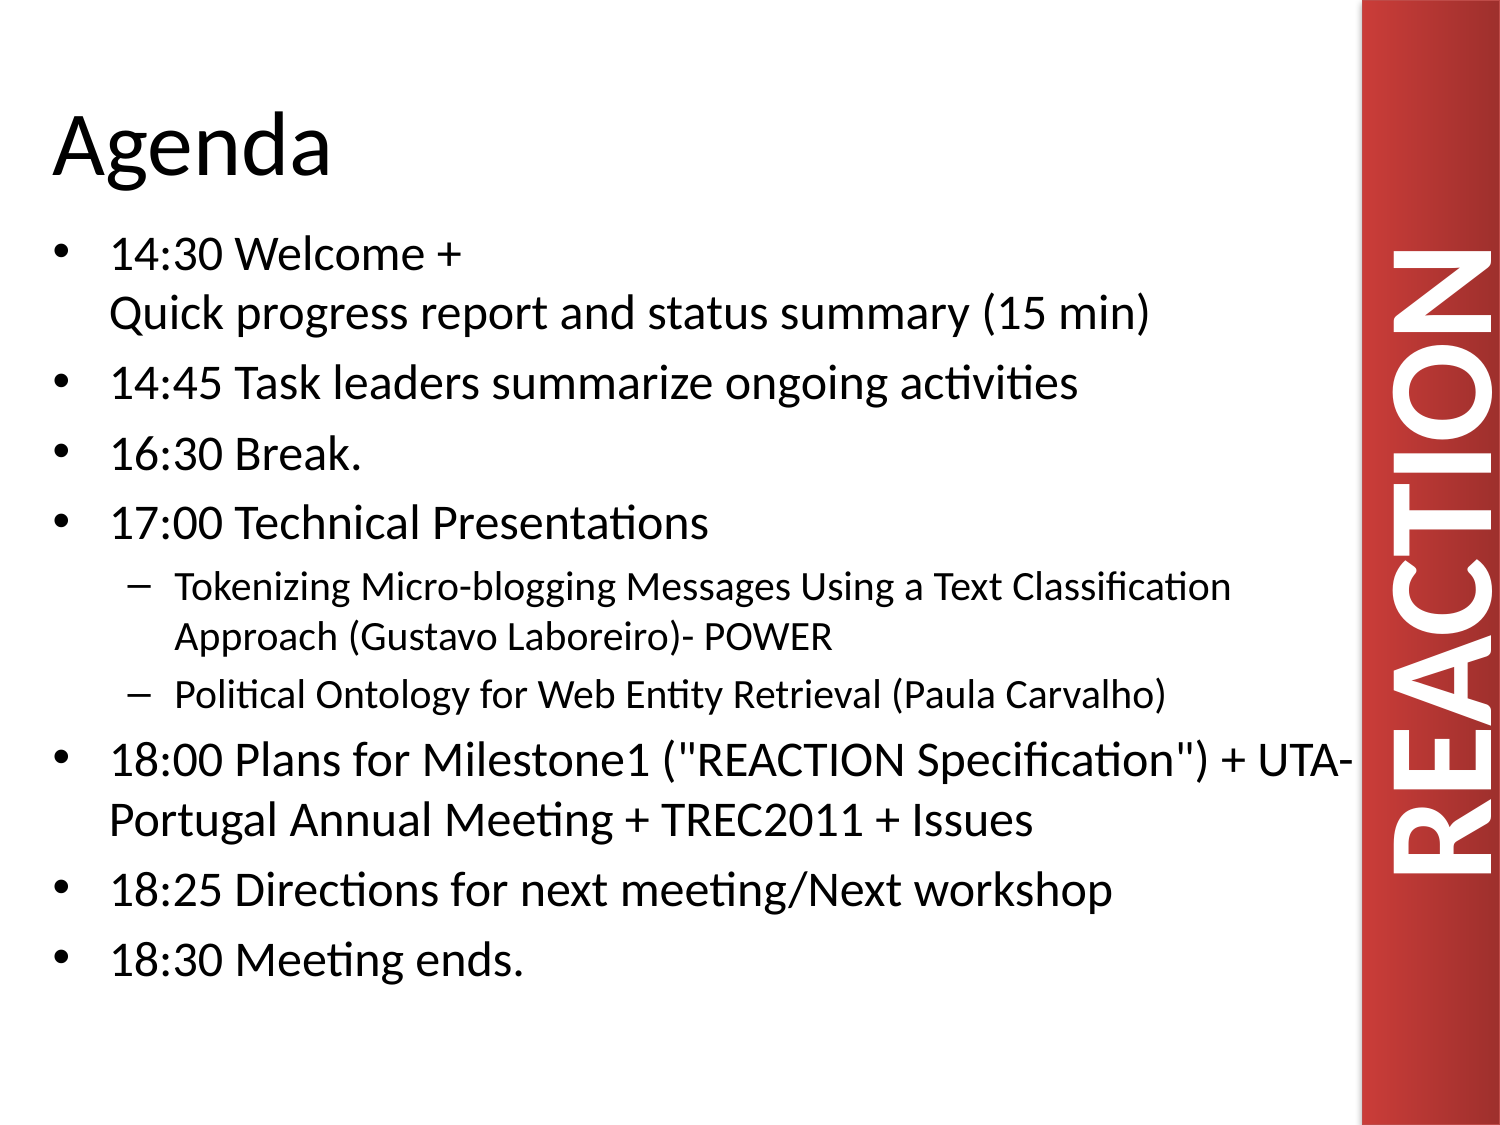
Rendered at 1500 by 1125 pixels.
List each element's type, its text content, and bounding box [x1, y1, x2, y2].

title Agenda [37, 44, 1388, 212]
list 14:30 Welcome + Quick progress report and status summary (15 min) 14:45 Task leaders summarize ongoing activities 16:30 Break. 17:00 Technical Presentations Tokenizing Micro-blogging Messages Using a Text Classification Approach (Gustavo Laboreiro)- POWER Political Ontology for Web Entity Retrieval (Paula Carvalho) 18:00 Plans for Milestone1 ("REACTION Specification") + UTA-Portugal Annual Meeting + TREC2011 + Issues 18:25 Directions for next meeting/Next workshop 18:30 Meeting ends. [37, 212, 1388, 1101]
